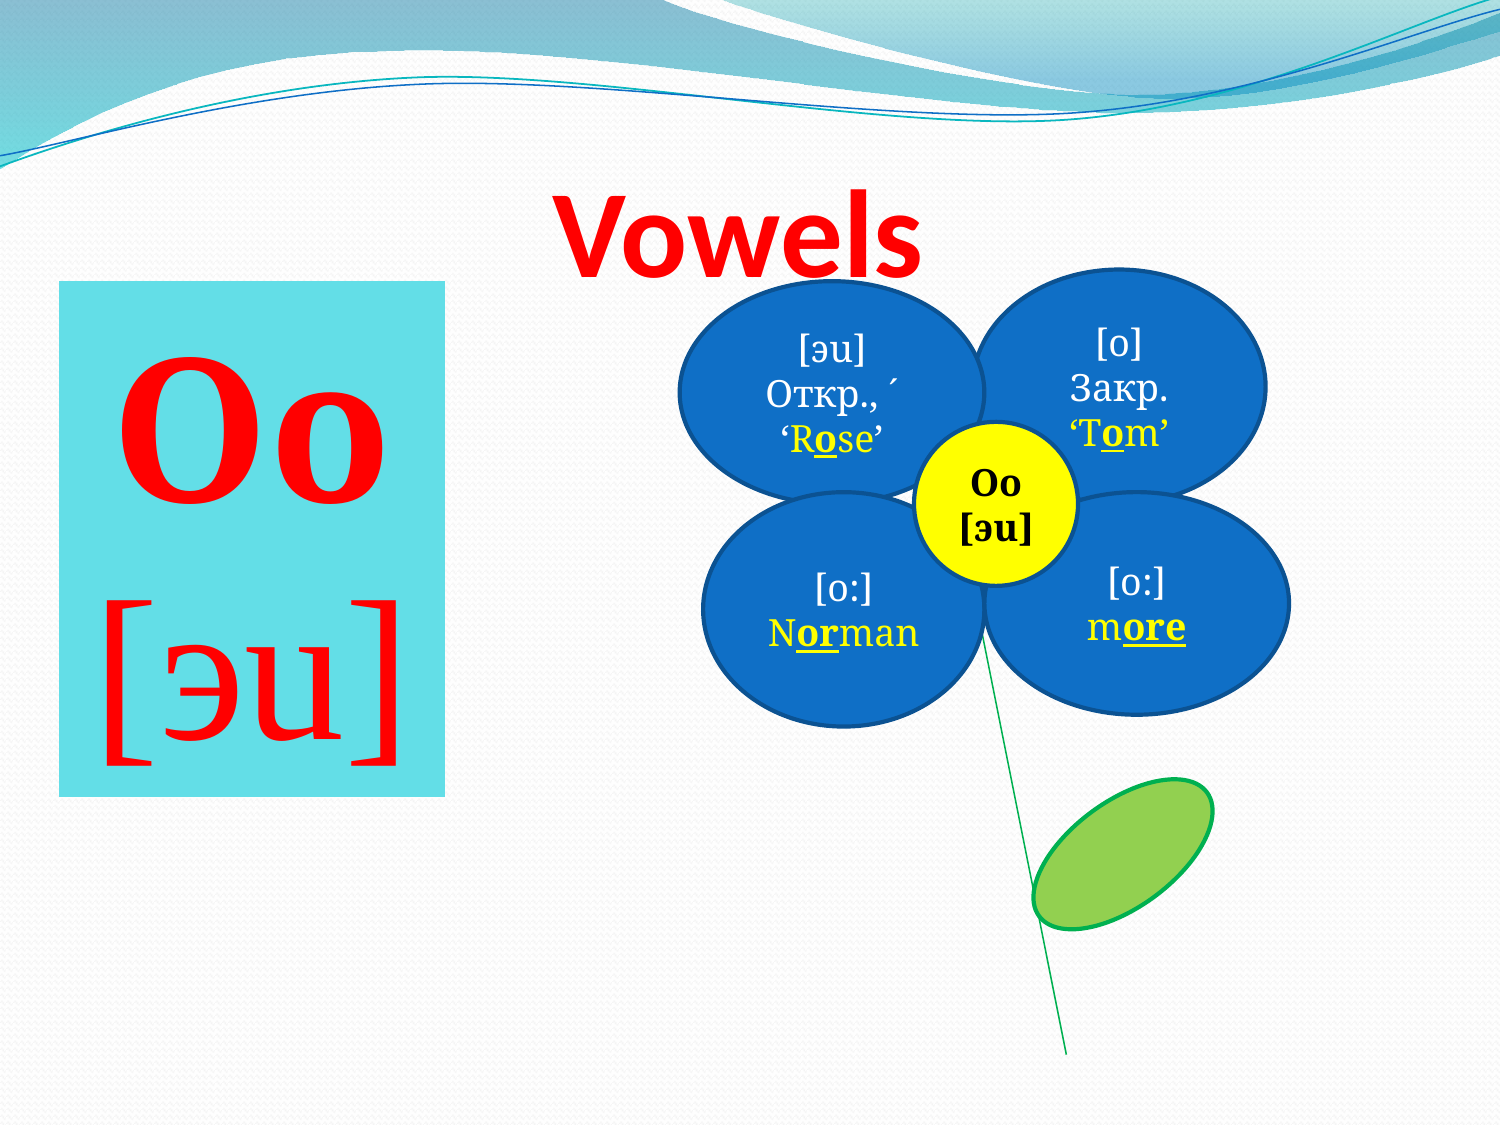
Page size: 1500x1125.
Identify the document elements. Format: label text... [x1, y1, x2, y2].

table_header Oo [эu] [59, 281, 445, 797]
text_box [o:] more [982, 490, 1292, 717]
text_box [784, 773, 1255, 868]
text_box [o:] Norman [701, 490, 985, 729]
title Vowels [75, 115, 1425, 303]
text_box [эu] Откр., ´ ‘Rose’ [677, 303, 987, 501]
text_box [1031, 880, 1178, 932]
text_box Oo [эu] [911, 419, 1081, 588]
text_box [o] Закр. ‘Tom’ [977, 303, 1268, 497]
